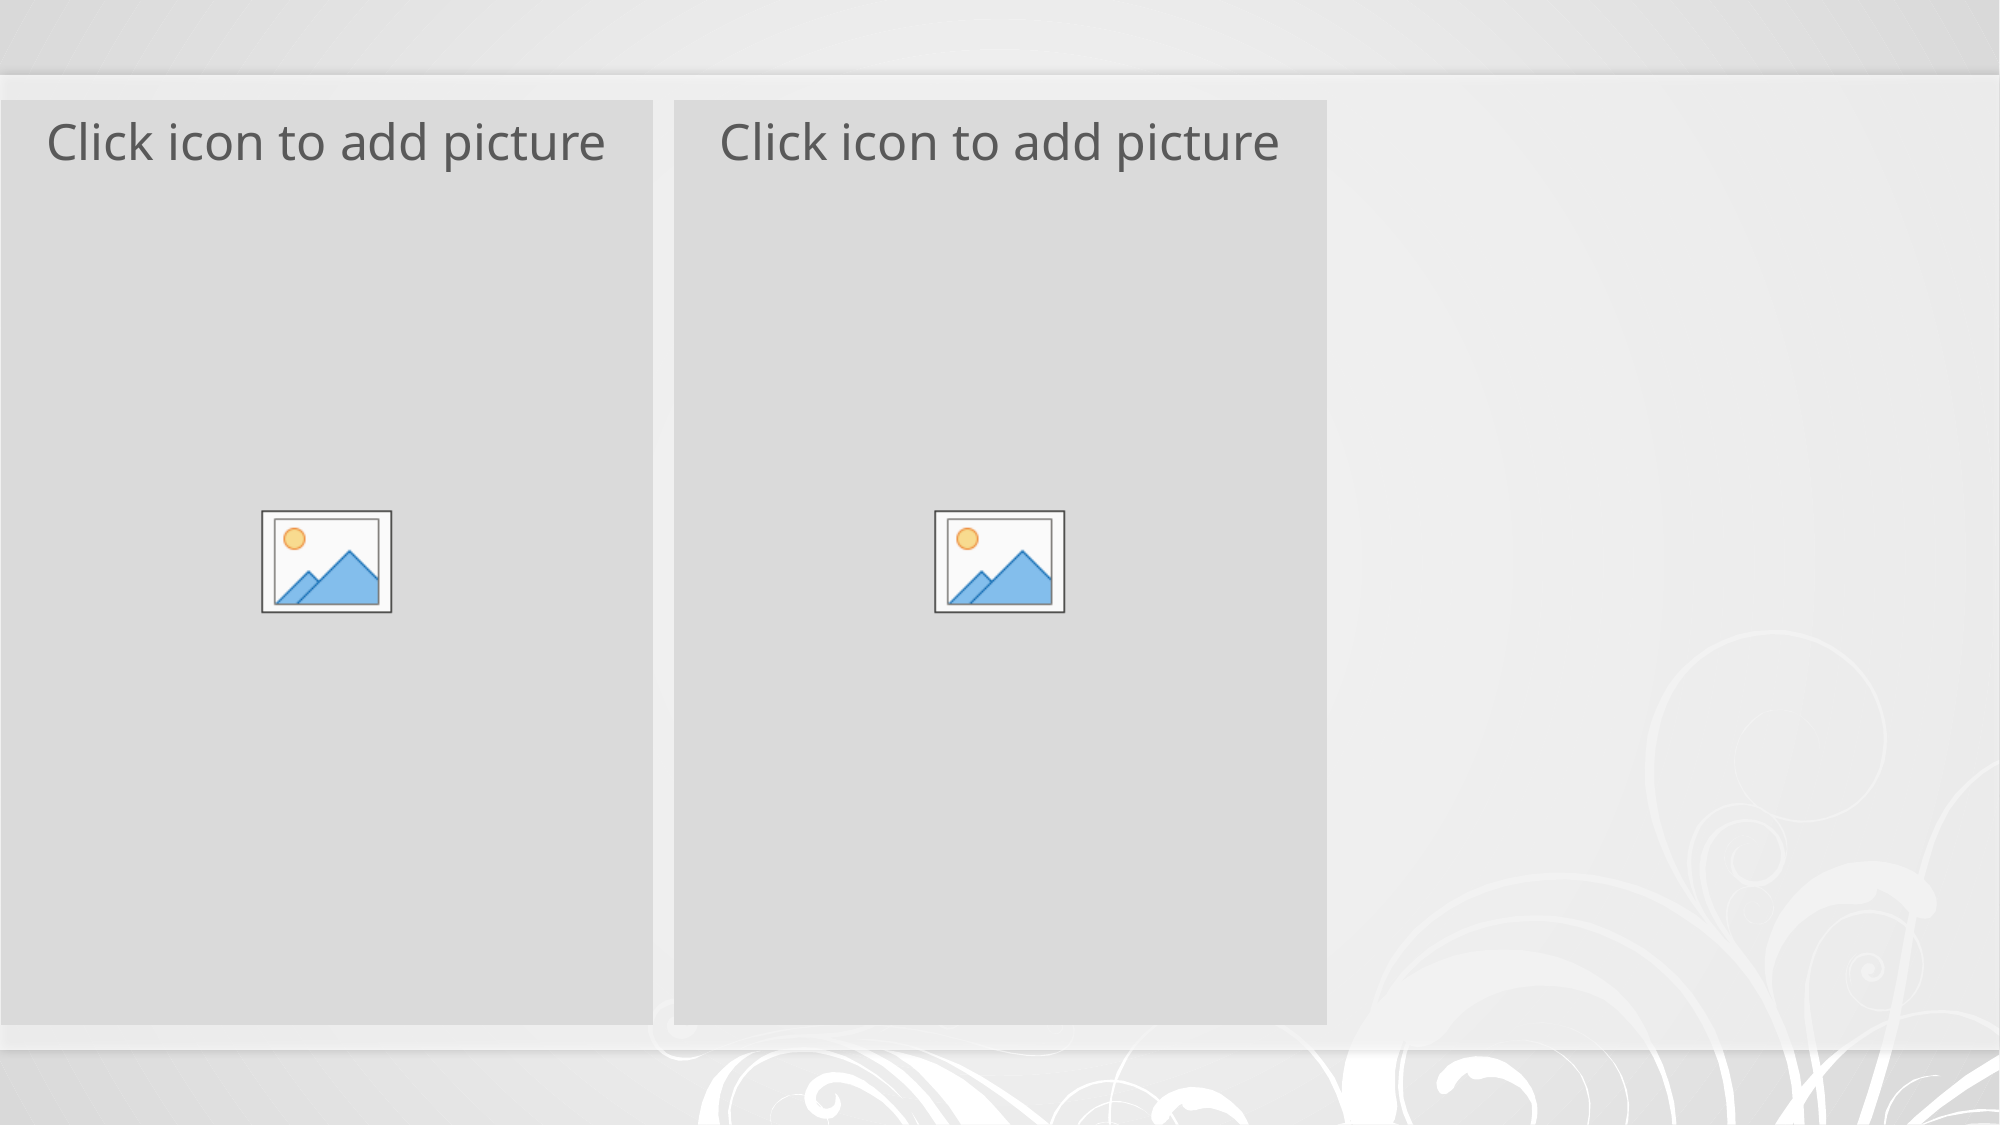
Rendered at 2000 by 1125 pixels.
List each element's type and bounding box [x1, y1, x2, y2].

picture [0, 99, 654, 1025]
picture [674, 99, 1327, 1025]
